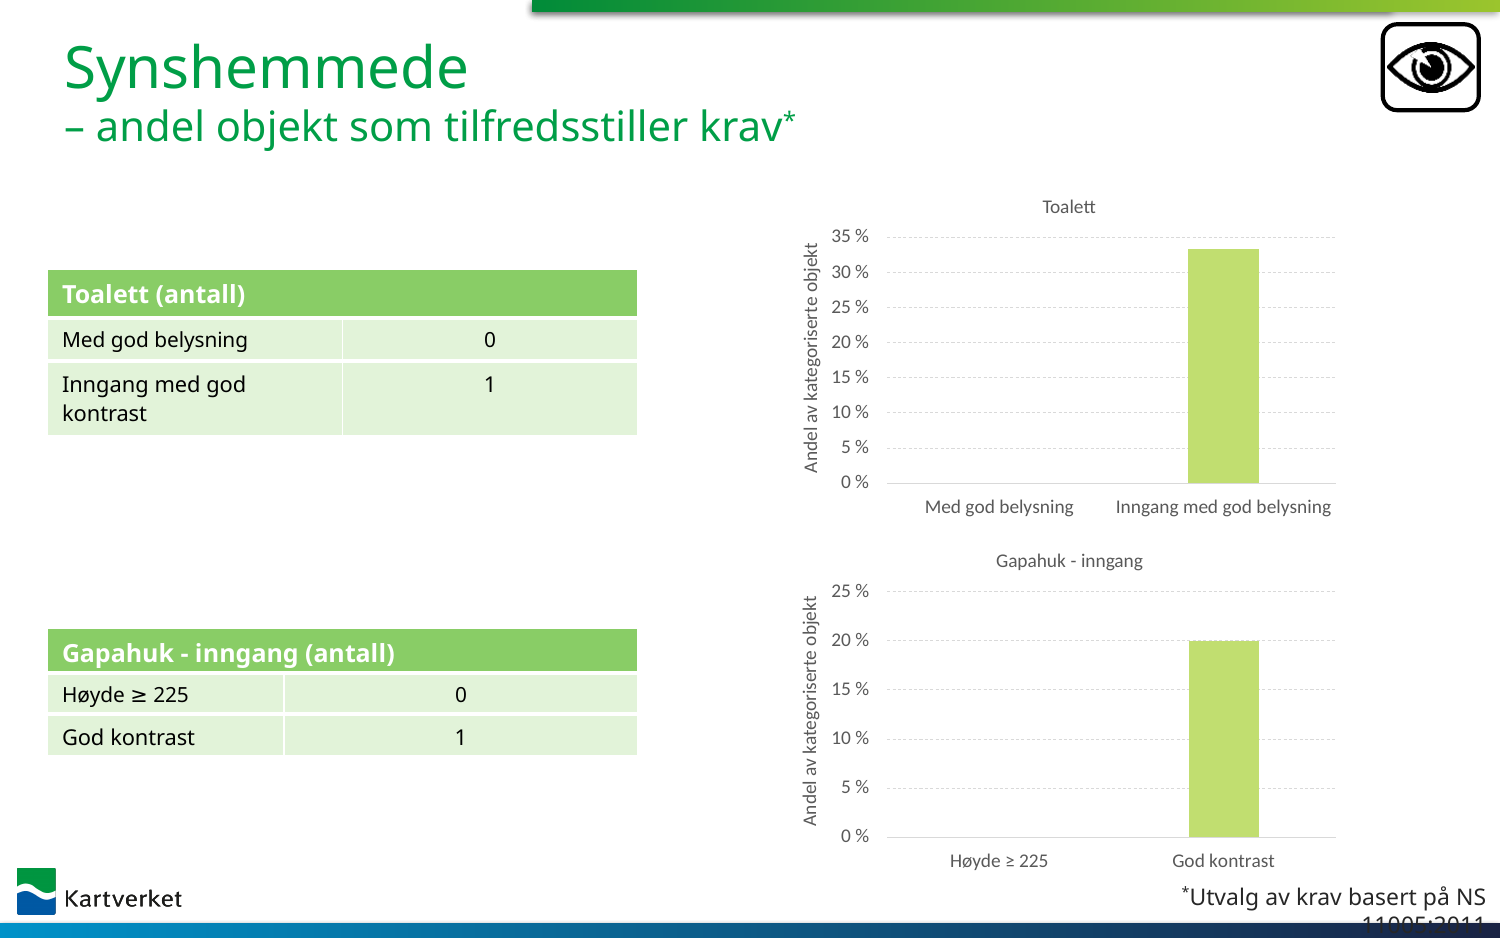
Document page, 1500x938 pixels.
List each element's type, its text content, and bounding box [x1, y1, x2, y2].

table_header Gapahuk - inngang (antall) [48, 629, 637, 671]
text_box *Utvalg av krav basert på NS 11005:2011 [1068, 873, 1500, 938]
table_header Toalett (antall) [48, 270, 637, 316]
table_cell God kontrast [48, 716, 283, 755]
table_cell Inngang med god kontrast [48, 363, 342, 435]
table_cell 0 [343, 320, 637, 359]
table_cell 1 [285, 716, 637, 755]
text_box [1382, 24, 1480, 111]
table_cell 0 [285, 675, 637, 712]
table_cell Høyde ≥ 225 [48, 675, 283, 712]
text_box Synshemmede – andel objekt som tilfredsstiller krav* [49, 24, 1431, 158]
table_cell Med god belysning [48, 320, 342, 359]
table_cell 1 [343, 363, 637, 435]
picture [791, 187, 1348, 526]
picture [791, 541, 1348, 880]
